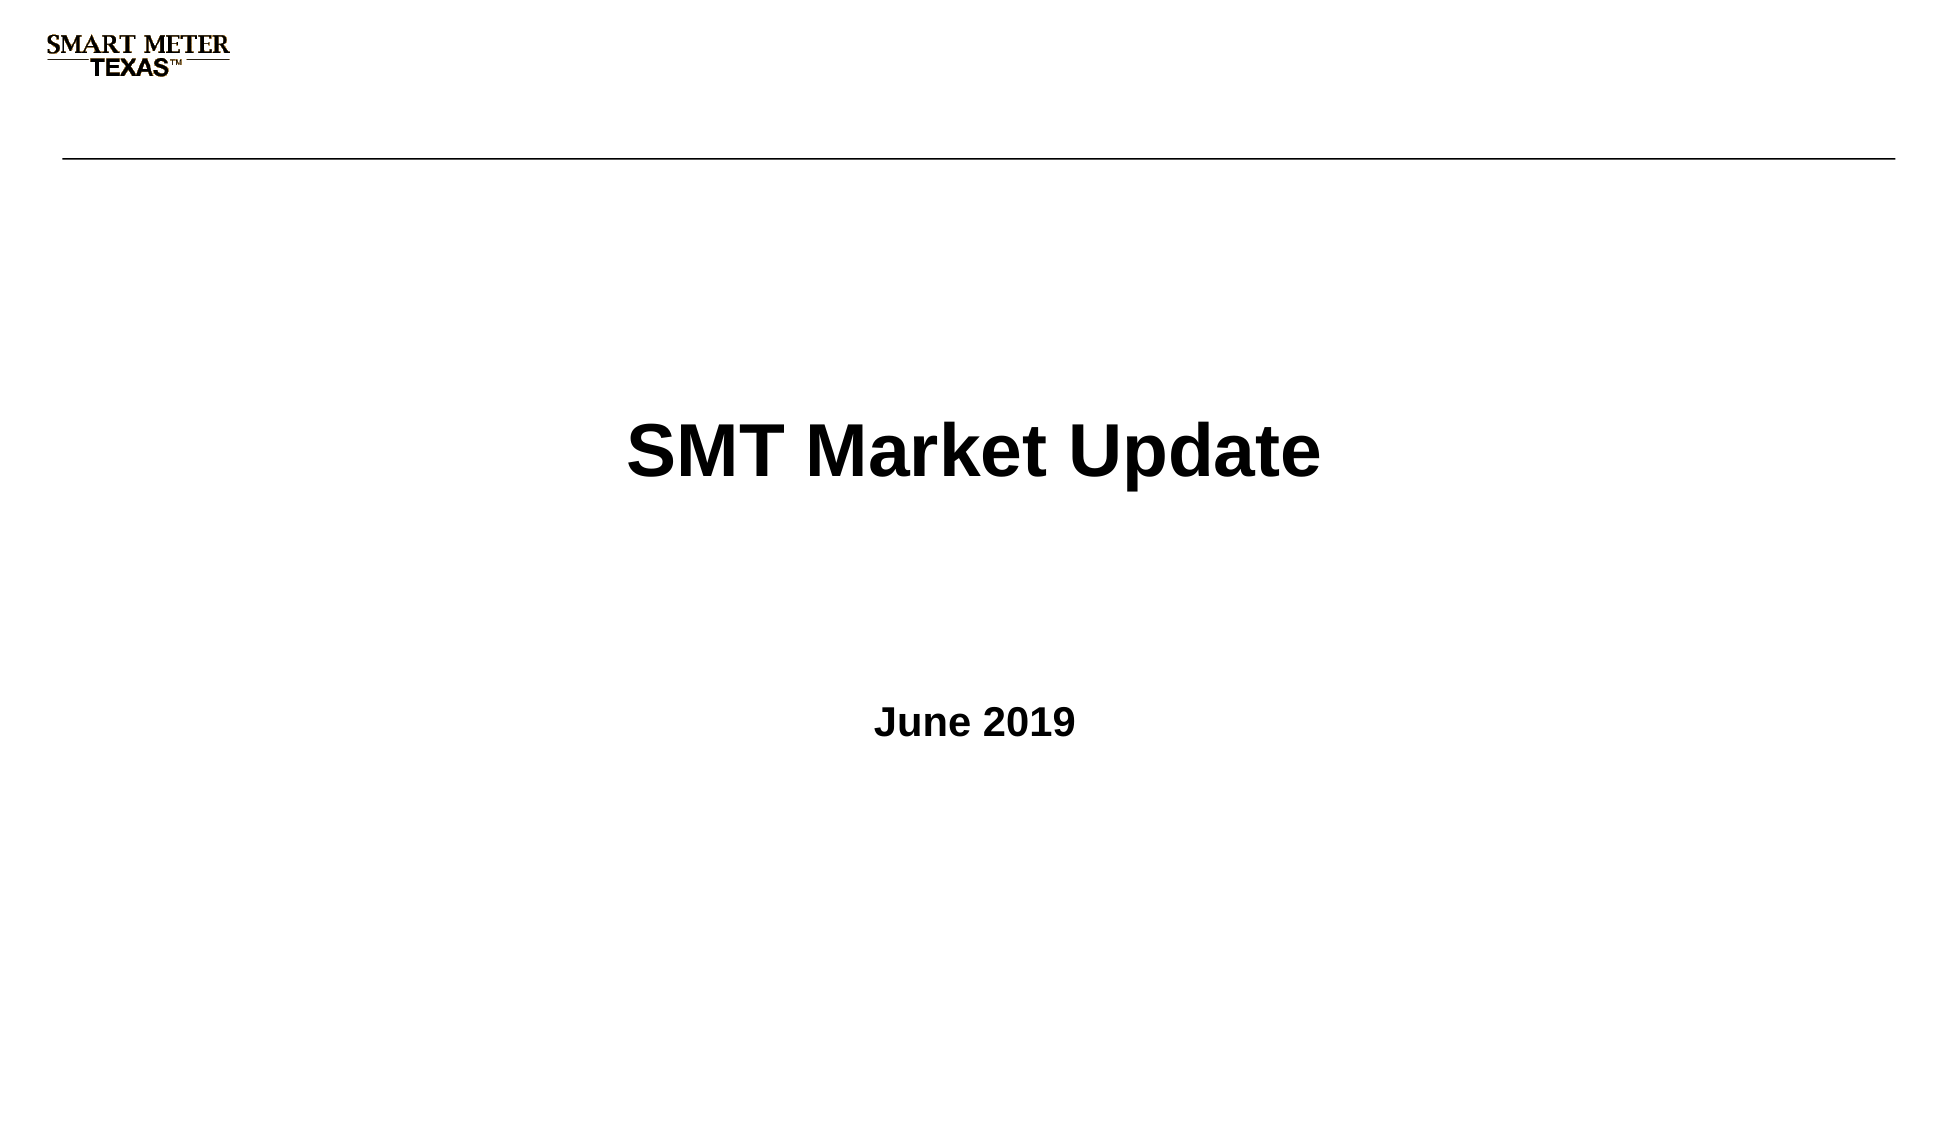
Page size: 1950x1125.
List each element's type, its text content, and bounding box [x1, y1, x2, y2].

picture [33, 24, 238, 84]
title SMT Market Update [146, 349, 1804, 591]
subtitle June 2019 [292, 687, 1658, 976]
